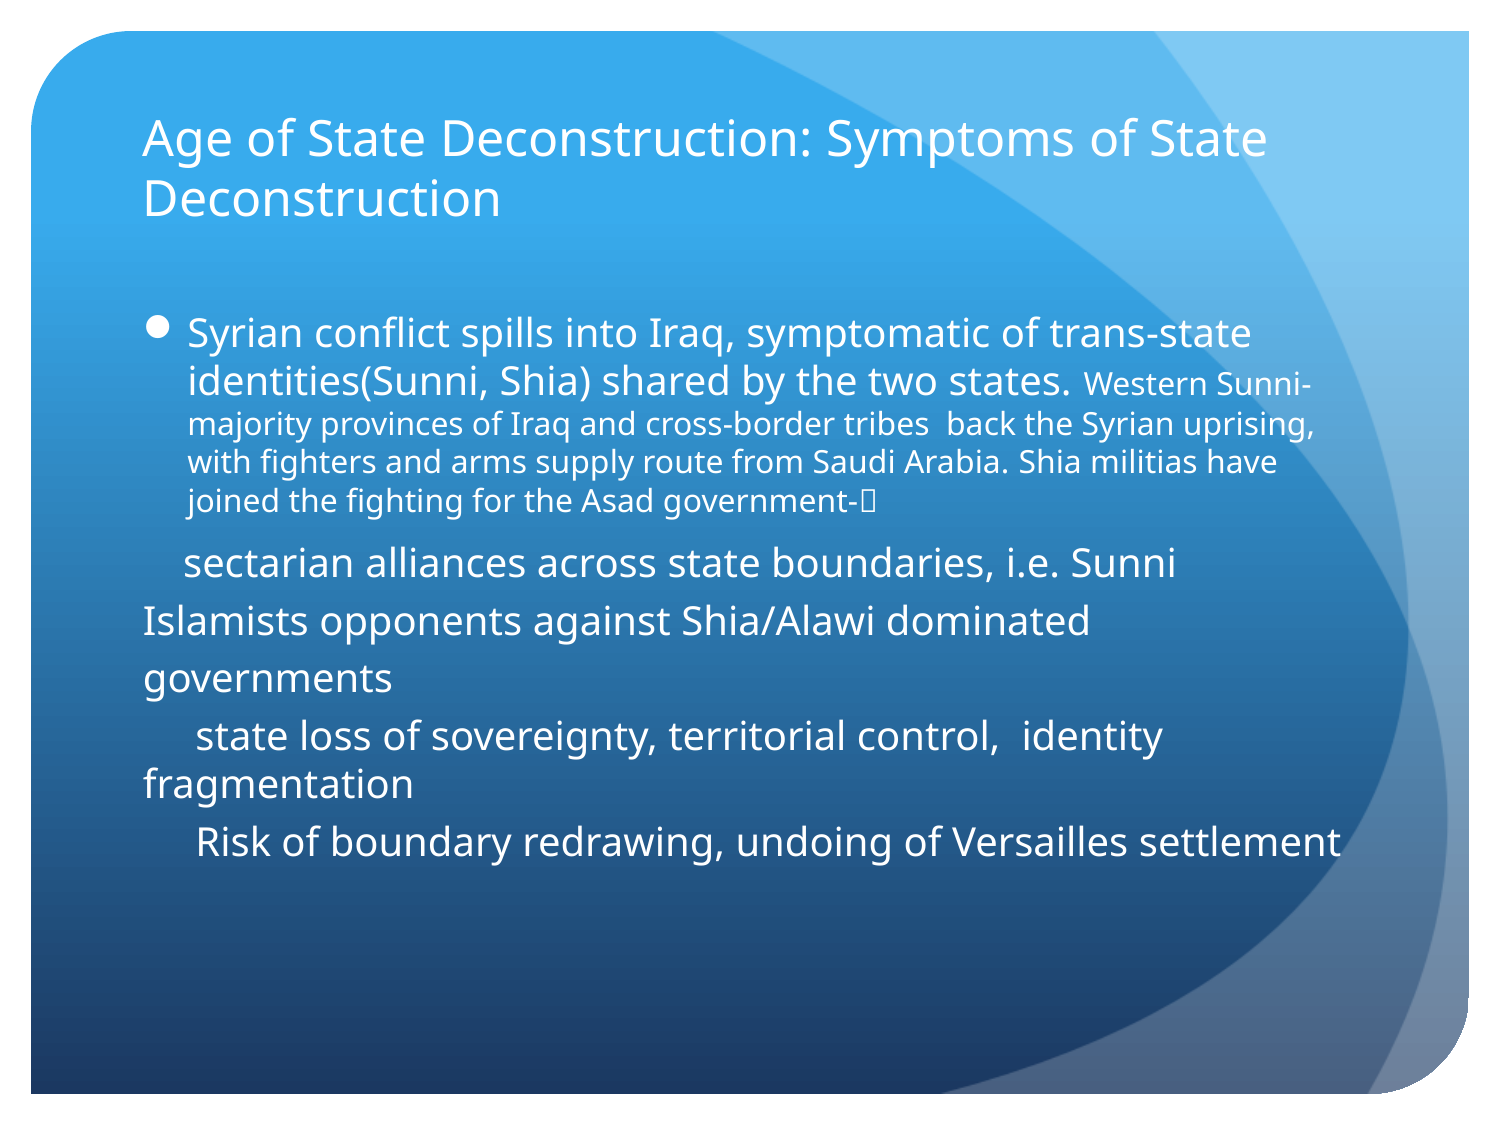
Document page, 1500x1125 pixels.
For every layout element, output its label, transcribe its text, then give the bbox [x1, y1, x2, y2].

title Age of State Deconstruction: Symptoms of State Deconstruction [127, 62, 1372, 234]
picture [24, 30, 1473, 1094]
list Syrian conflict spills into Iraq, symptomatic of trans-state identities(Sunni, Shia) shared by the two states. Western Sunni-majority provinces of Iraq and cross-border tribes back the Syrian uprising, with fighters and arms supply route from Saudi Arabia. Shia militias have joined the fighting for the Asad government- sectarian alliances across state boundaries, i.e. Sunni Islamists opponents against Shia/Alawi dominated governments state loss of sovereignty, territorial control, identity fragmentation Risk of boundary redrawing, undoing of Versailles settlement [127, 299, 1372, 991]
